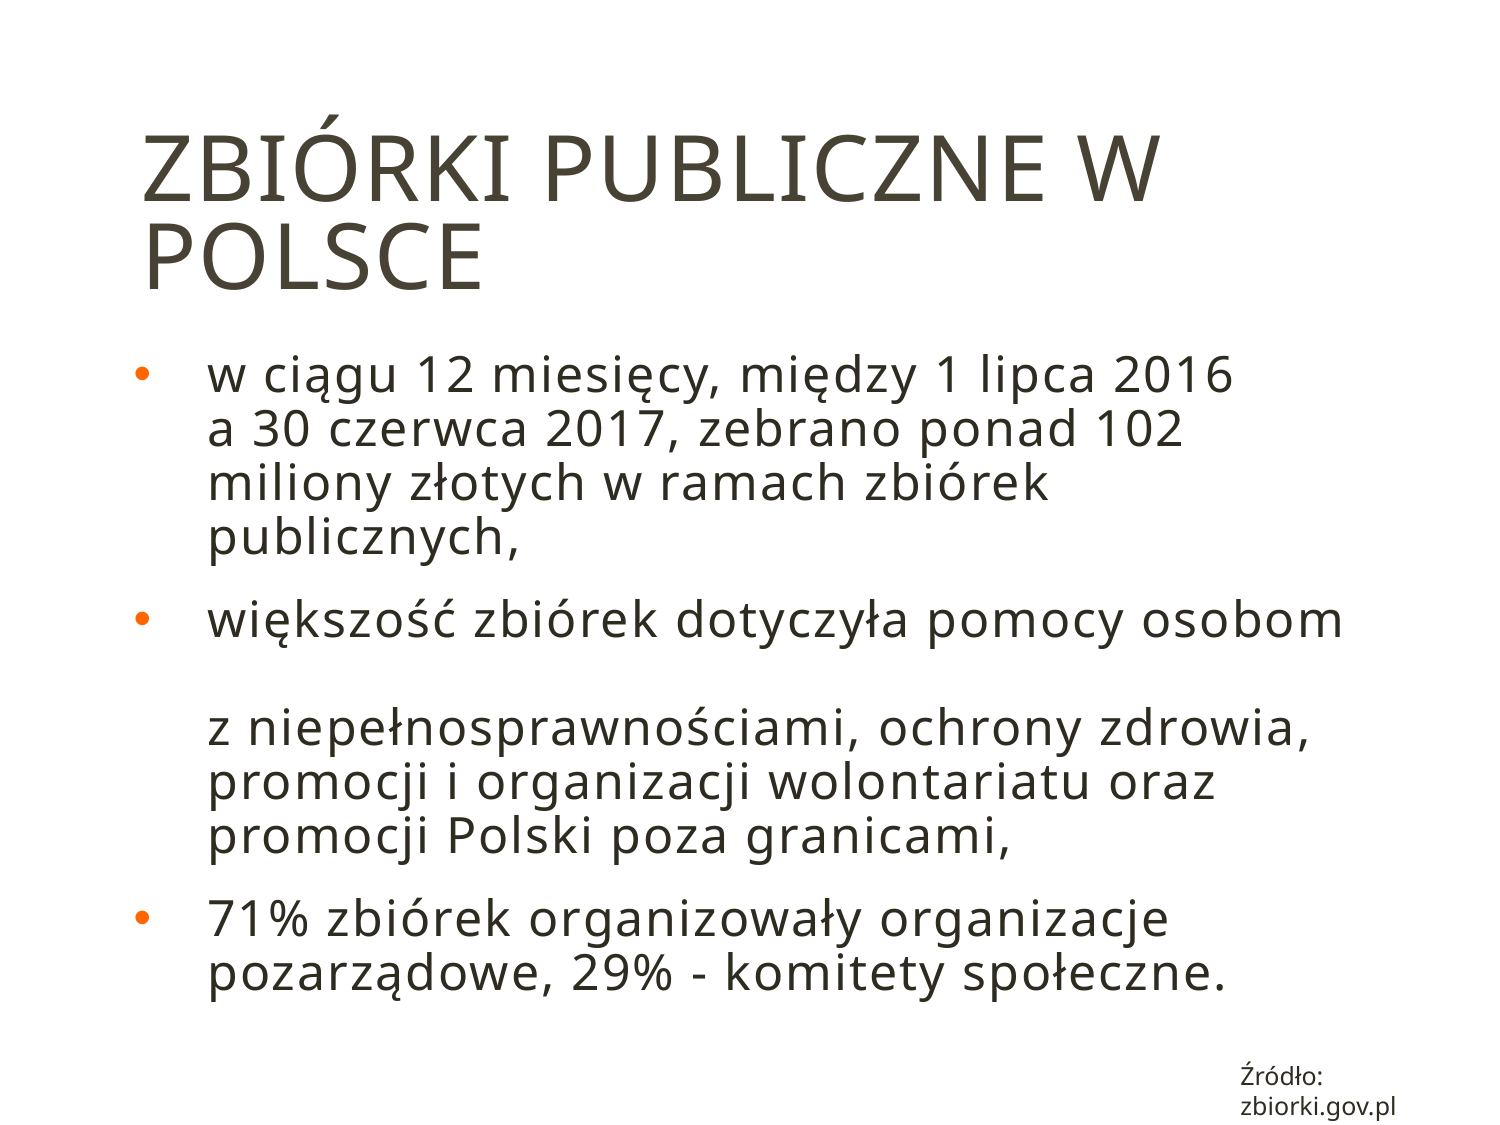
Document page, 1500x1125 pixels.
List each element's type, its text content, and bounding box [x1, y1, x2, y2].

text_box Źródło: zbiorki.gov.pl [1225, 1079, 1500, 1101]
title Zbiórki publiczne w polsce [126, 96, 1347, 341]
list w ciągu 12 miesięcy, między 1 lipca 2016 a 30 czerwca 2017, zebrano ponad 102 miliony złotych w ramach zbiórek publicznych, większość zbiórek dotyczyła pomocy osobom z niepełnosprawnościami, ochrony zdrowia, promocji i organizacji wolontariatu oraz promocji Polski poza granicami, 71% zbiórek organizowały organizacje pozarządowe, 29% - komitety społeczne. [126, 341, 1363, 1023]
